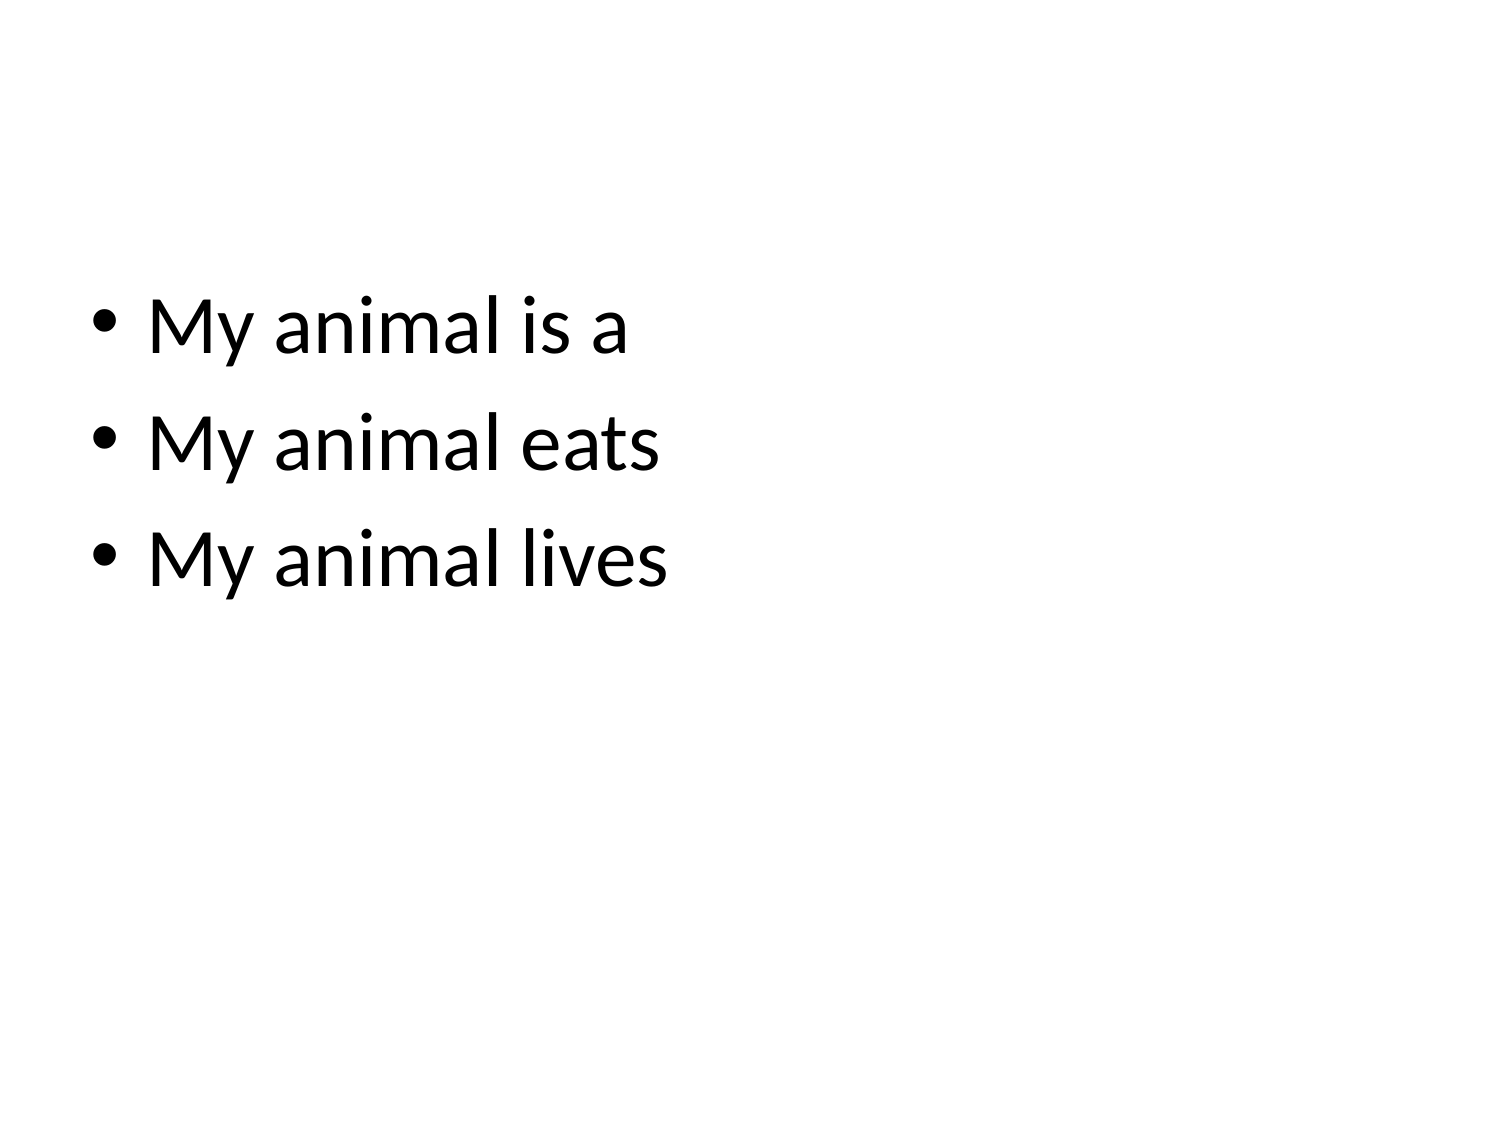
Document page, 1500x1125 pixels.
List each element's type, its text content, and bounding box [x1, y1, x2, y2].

list My animal is a My animal eats My animal lives [75, 262, 1425, 1005]
